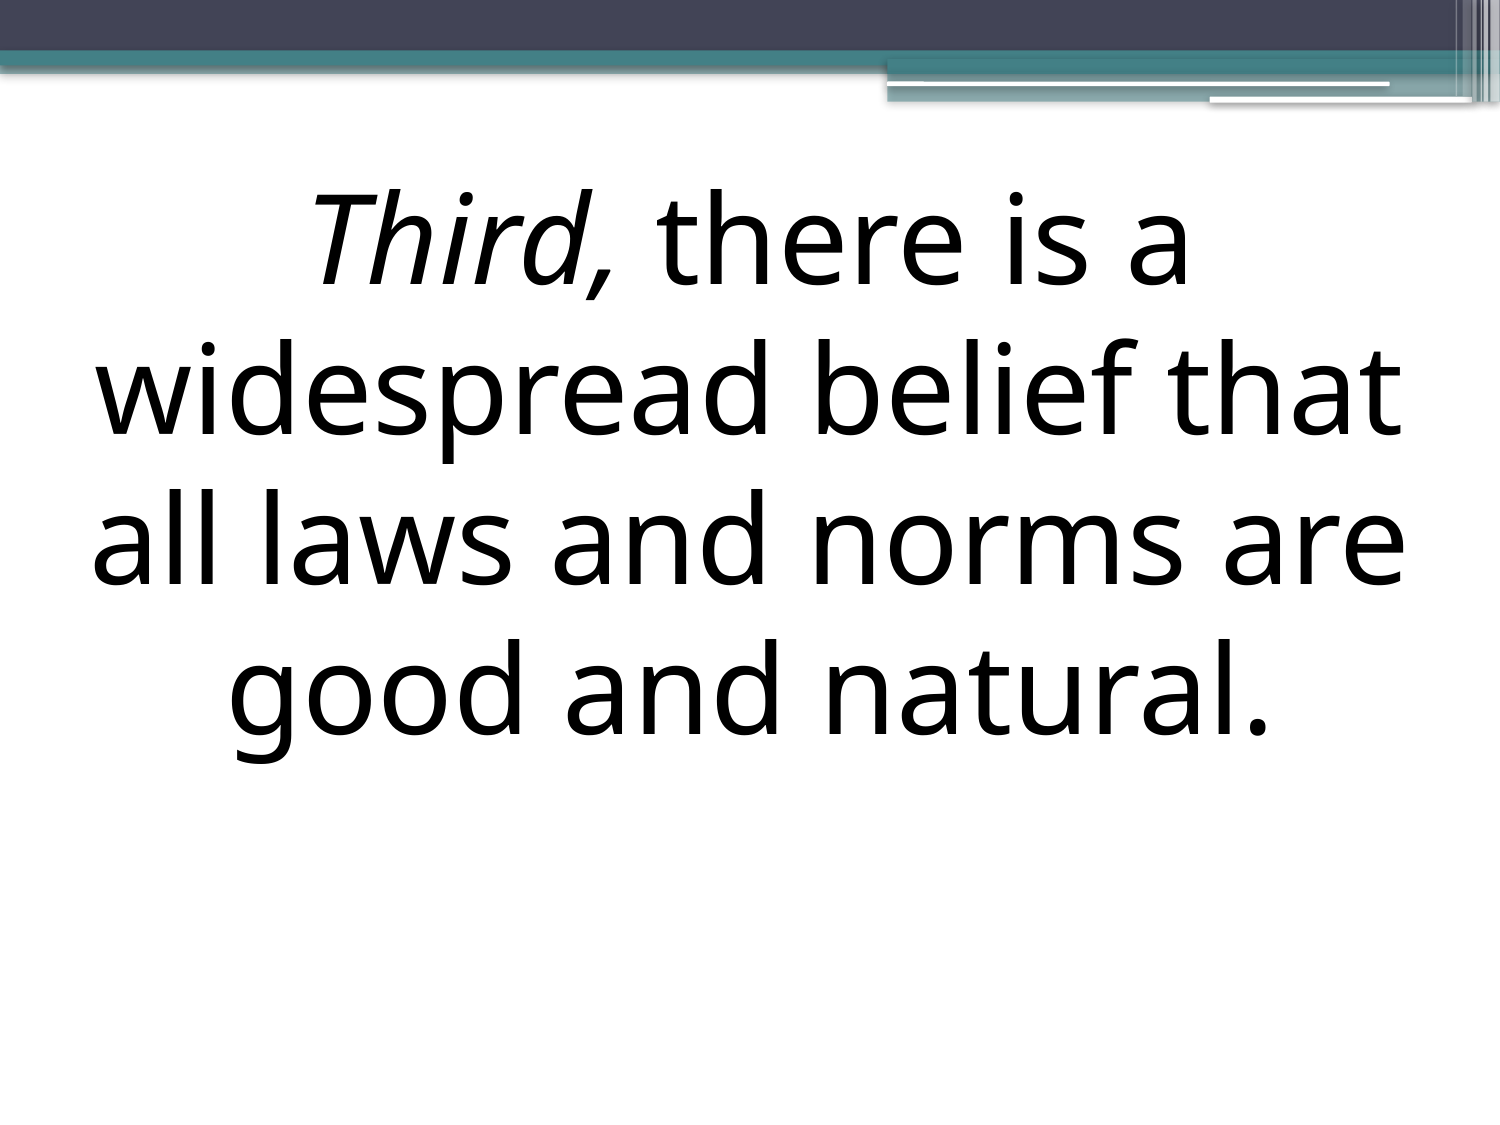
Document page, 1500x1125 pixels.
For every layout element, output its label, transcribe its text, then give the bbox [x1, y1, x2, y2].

text_box Third, there is a widespread belief that all laws and norms are good and natural. [50, 152, 1450, 768]
